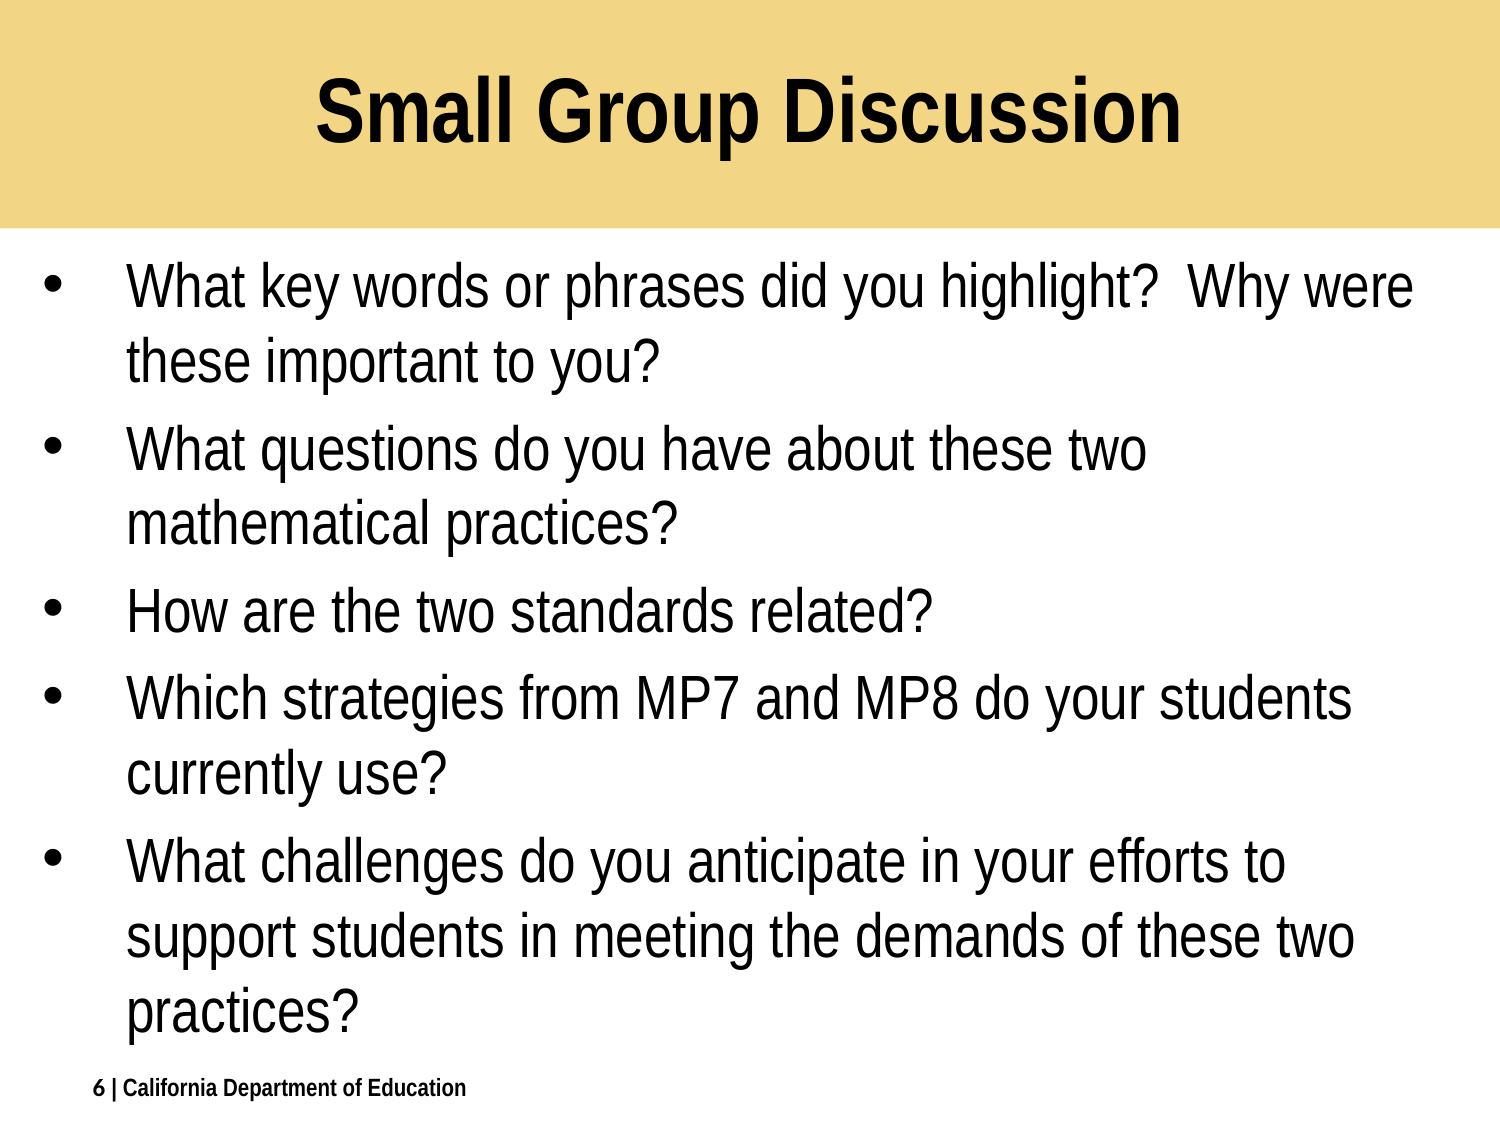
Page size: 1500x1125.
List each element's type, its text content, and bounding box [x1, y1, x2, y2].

list What key words or phrases did you highlight? Why were these important to you? What questions do you have about these two mathematical practices? How are the two standards related? Which strategies from MP7 and MP8 do your students currently use? What challenges do you anticipate in your efforts to support students in meeting the demands of these two practices? [27, 237, 1457, 1054]
title Small Group Discussion [75, 11, 1425, 200]
footer | California Department of Education [121, 1064, 699, 1124]
slide_number 6 [55, 1064, 121, 1124]
